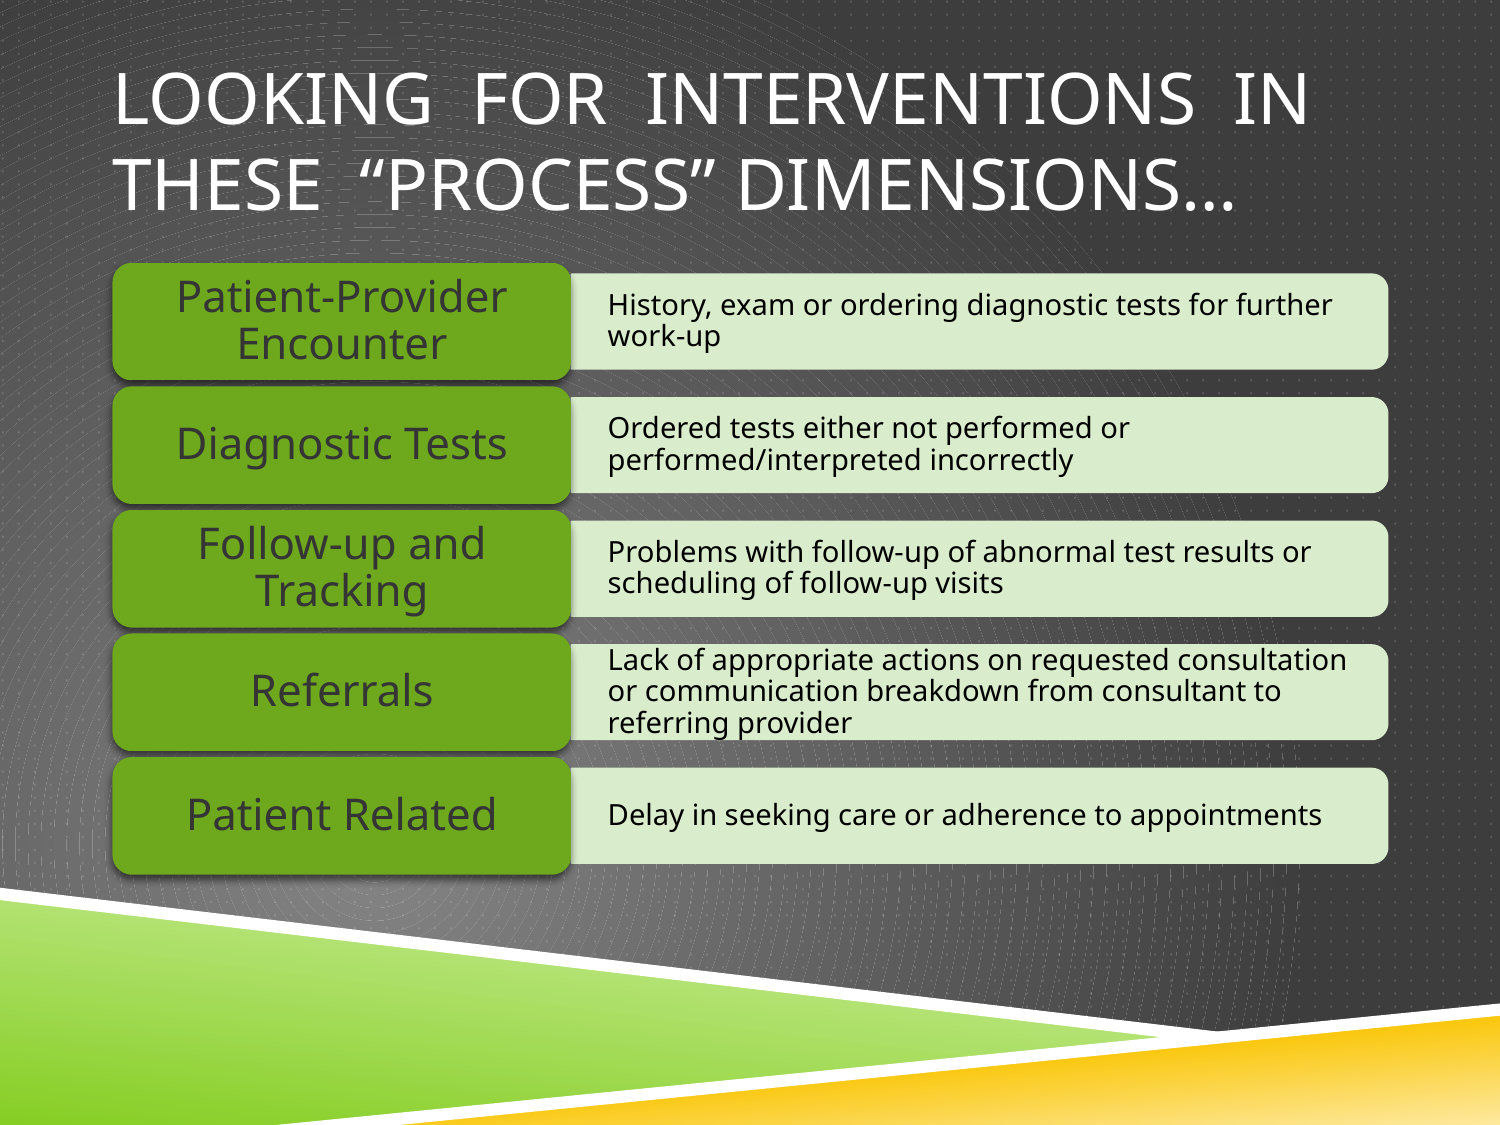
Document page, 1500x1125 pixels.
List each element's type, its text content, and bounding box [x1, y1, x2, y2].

text_box Lack of appropriate actions on requested consultation or communication breakdown from consultant to referring provider [574, 644, 1389, 741]
text_box Problems with follow-up of abnormal test results or scheduling of follow-up visits [574, 520, 1389, 617]
text_box Delay in seeking care or adherence to appointments [574, 767, 1389, 864]
text_box History, exam or ordering diagnostic tests for further work-up [574, 273, 1389, 370]
text_box Patient-Provider Encounter [112, 262, 572, 381]
text_box Patient Related [112, 757, 572, 875]
text_box Follow-up and Tracking [112, 509, 572, 628]
text_box Diagnostic Tests [112, 386, 572, 505]
text_box Referrals [112, 633, 572, 752]
text_box Ordered tests either not performed or performed/interpreted incorrectly [574, 397, 1389, 494]
title LOOKING FOR INTERVENTIONS IN THESE “PROCESS” DIMENSIONS… [112, 45, 1388, 233]
